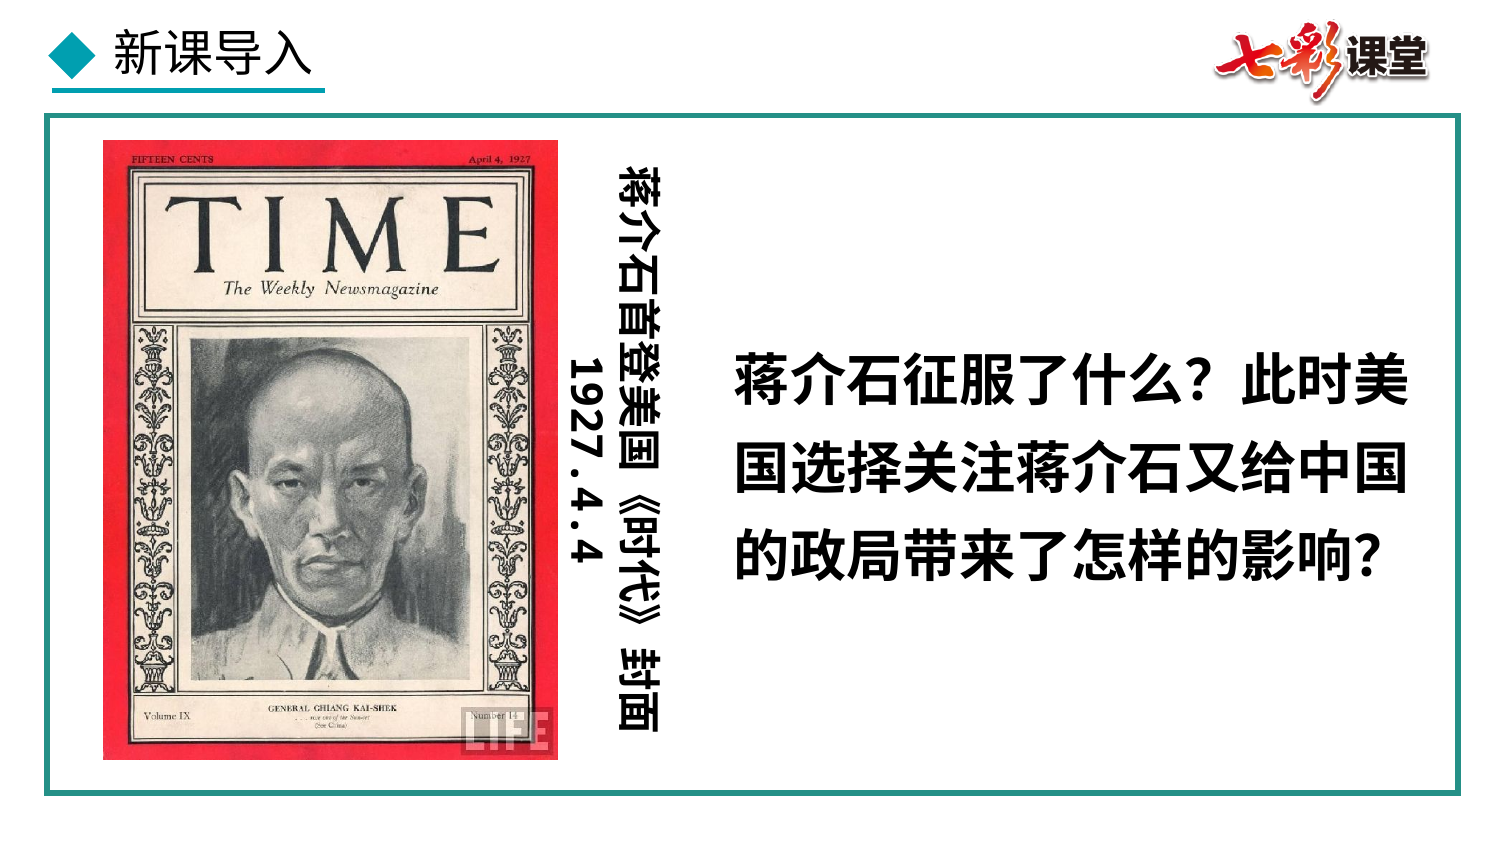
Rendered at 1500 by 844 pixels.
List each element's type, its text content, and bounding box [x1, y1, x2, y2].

picture [1210, 15, 1434, 106]
text_box 蒋介石征服了什么？此时美国选择关注蒋介石又给中国的政局带来了怎样的影响？ [722, 318, 1433, 594]
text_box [103, 135, 676, 786]
